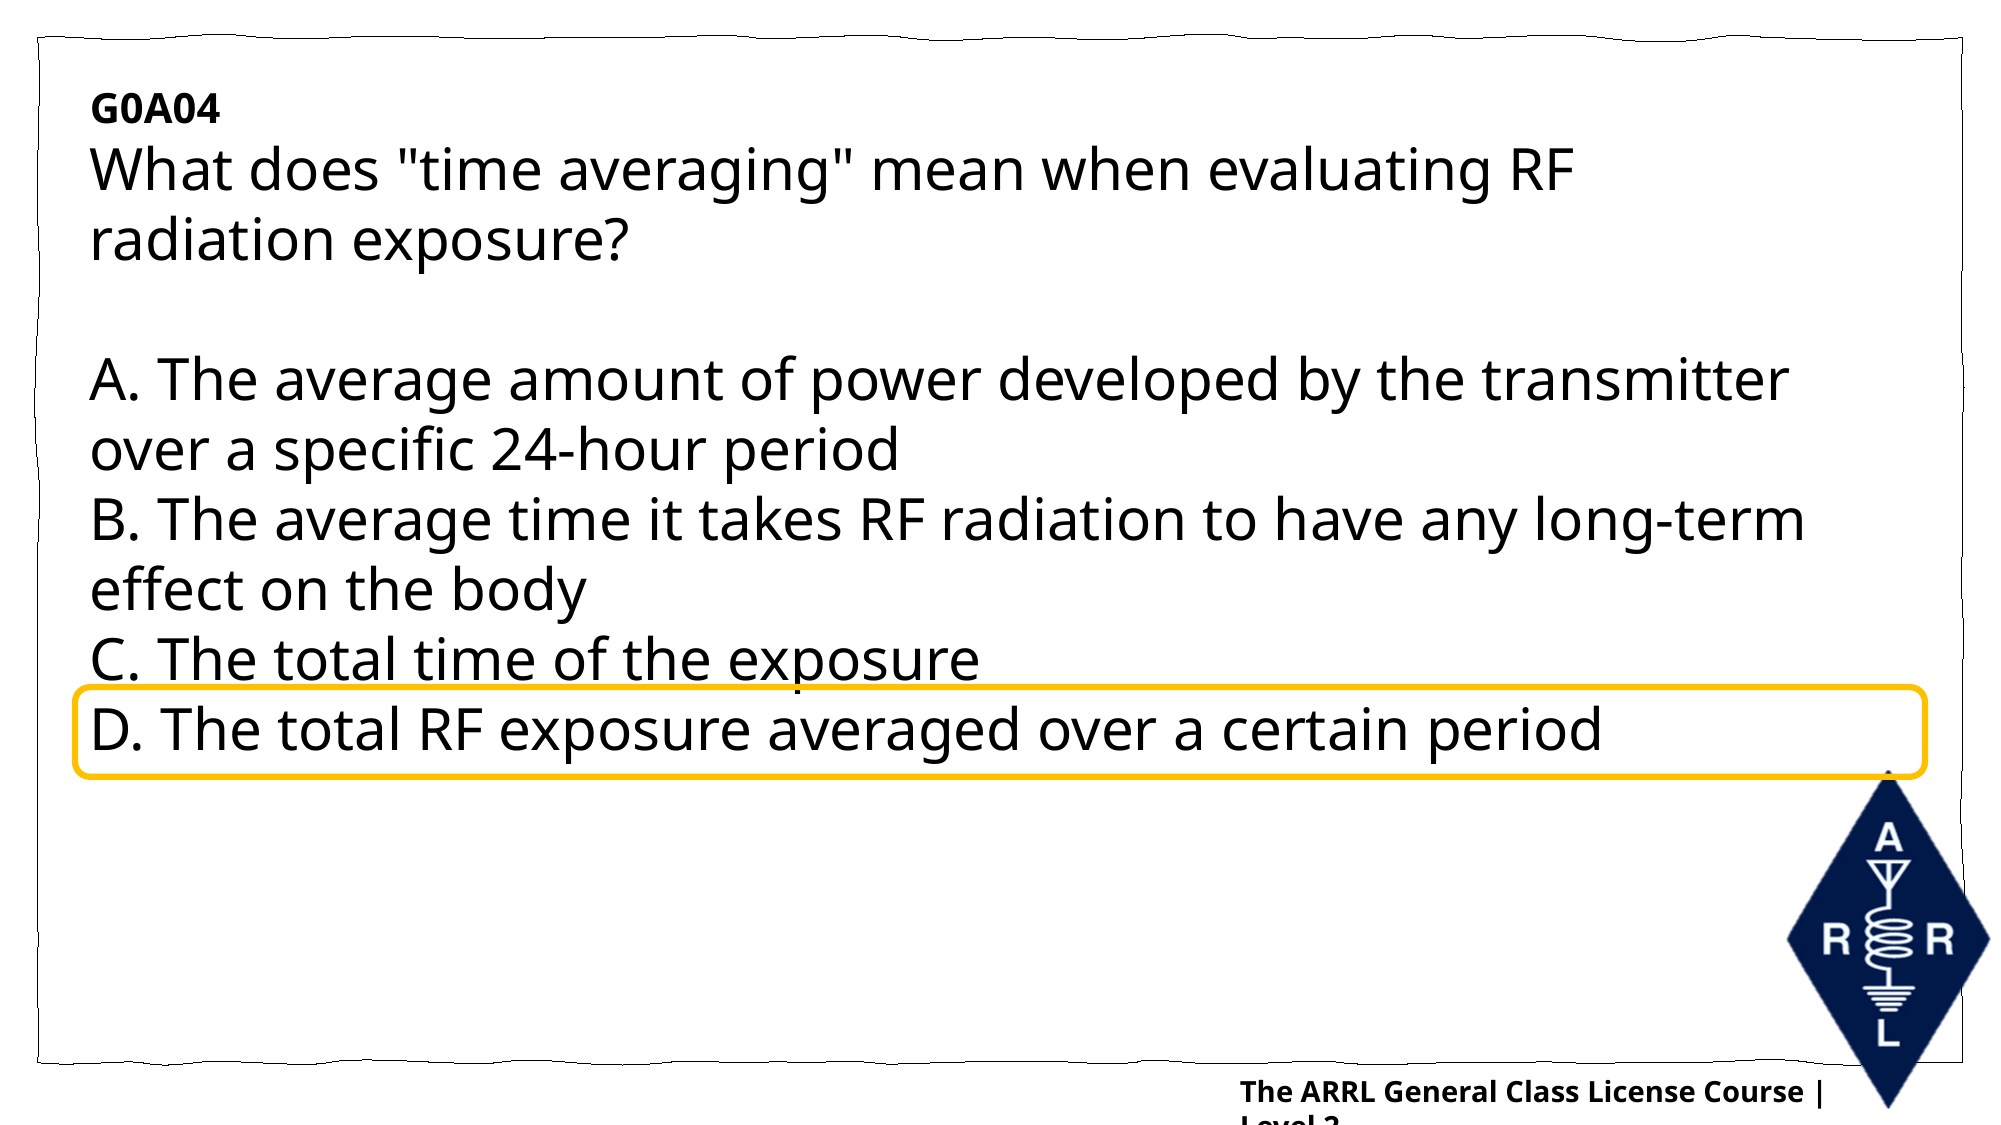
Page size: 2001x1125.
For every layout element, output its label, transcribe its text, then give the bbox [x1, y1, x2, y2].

text_box [73, 686, 1927, 778]
picture [1773, 752, 1999, 1125]
text_box G0A04 What does "time averaging" mean when evaluating RF radiation exposure? A. The average amount of power developed by the transmitter over a specific 24-hour period B. The average time it takes RF radiation to have any long-term effect on the body C. The total time of the exposure D. The total RF exposure averaged over a certain period [75, 74, 1850, 694]
